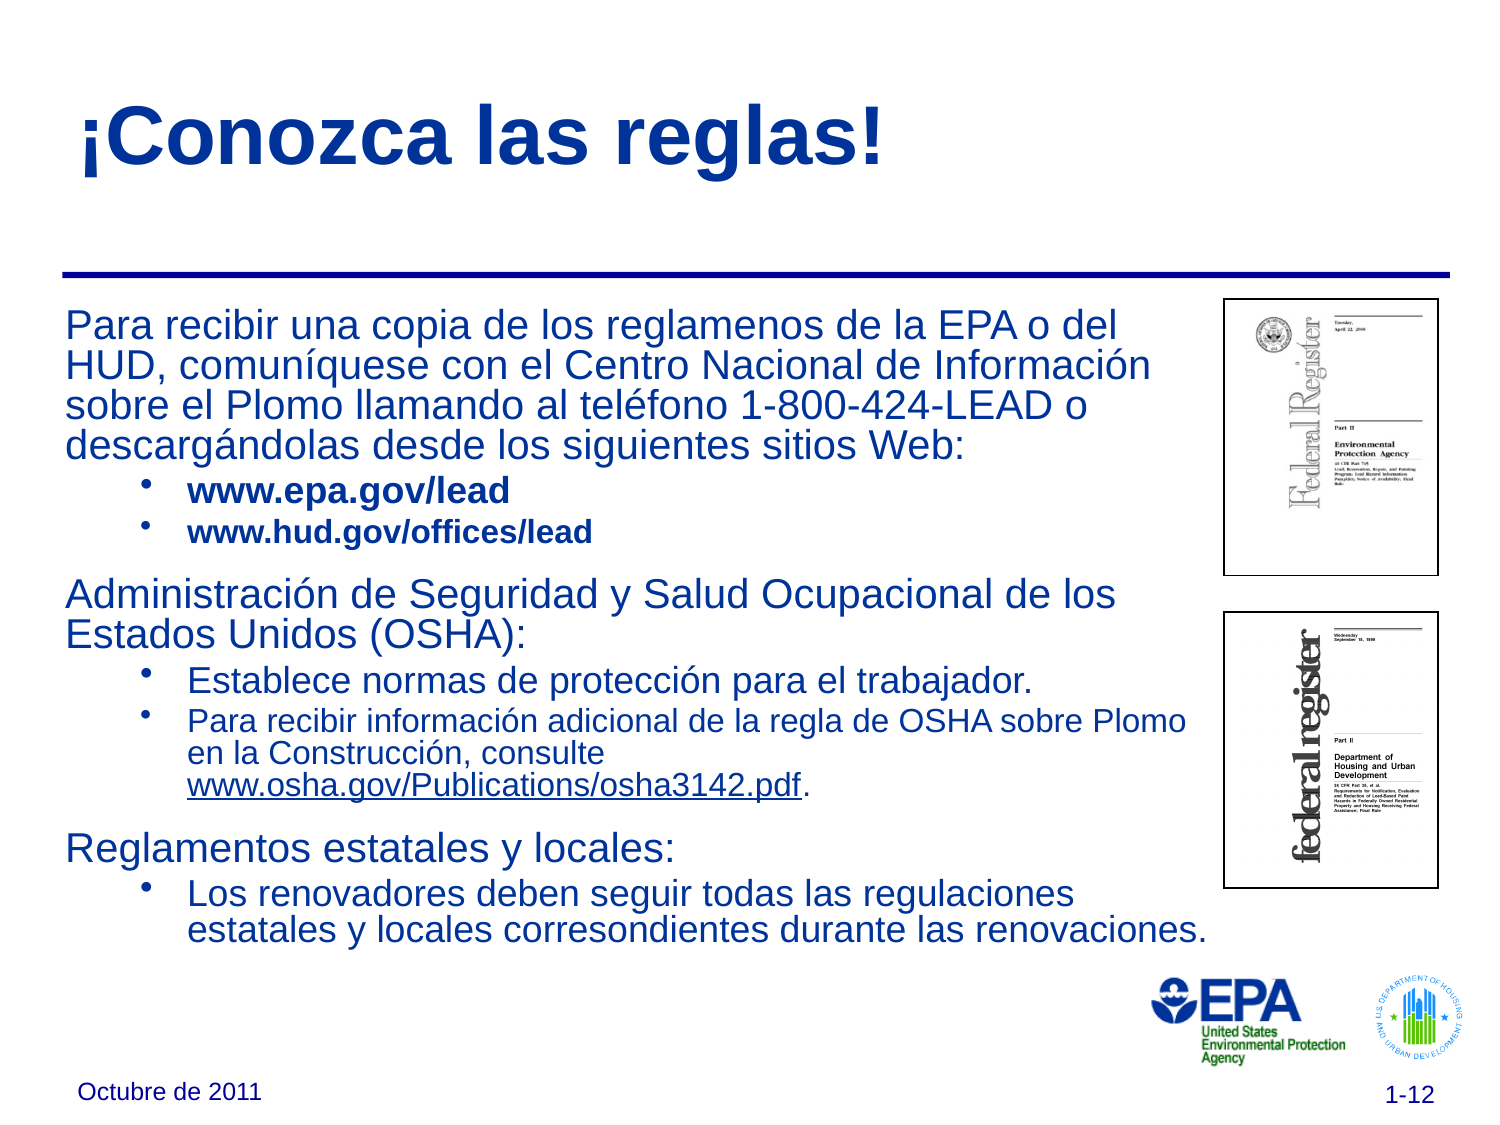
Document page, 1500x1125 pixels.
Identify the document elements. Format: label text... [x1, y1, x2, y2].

title ¡Conozca las reglas! [62, 24, 1451, 238]
picture [1238, 974, 1350, 1049]
slide_number 1-12 [1137, 1049, 1451, 1113]
picture [1224, 299, 1438, 576]
slide_number Octubre de 2011 [62, 1076, 376, 1113]
list Para recibir una copia de los reglamenos de la EPA o del HUD, comuníquese con el Centro Nacional de Información sobre el Plomo llamando al teléfono 1-800-424-LEAD o descargándolas desde los siguientes sitios Web: www.epa.gov/lead www.hud.gov/offices/lead Administración de Seguridad y Salud Ocupacional de los Estados Unidos (OSHA): Establece normas de protección para el trabajador. Para recibir información adicional de la regla de OSHA sobre Plomo en la Construcción, consulte www.osha.gov/Publications/osha3142.pdf. Reglamentos estatales y locales: Los renovadores deben seguir todas las regulaciones estatales y locales corresondientes durante las renovaciones. [49, 299, 1238, 1076]
picture [1224, 612, 1438, 888]
picture [1374, 974, 1463, 1060]
